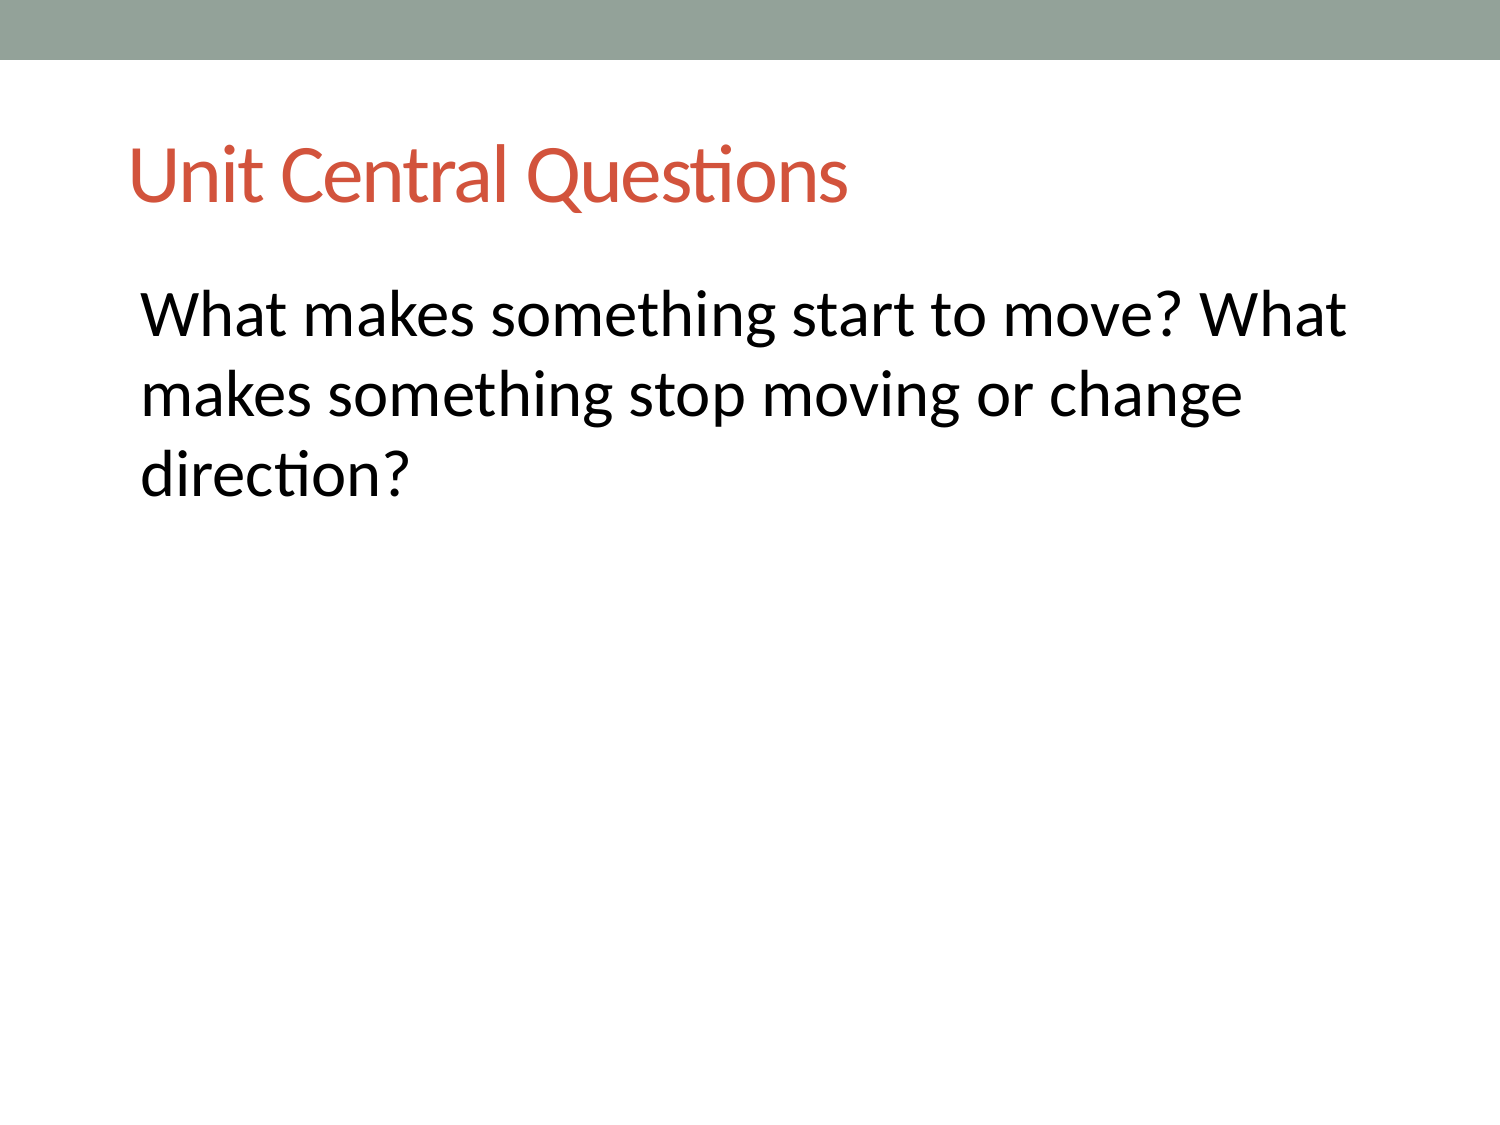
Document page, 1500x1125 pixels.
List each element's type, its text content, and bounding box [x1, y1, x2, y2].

title Unit Central Questions [112, 87, 1425, 250]
list What makes something start to move? What makes something stop moving or change direction? [125, 262, 1438, 1000]
